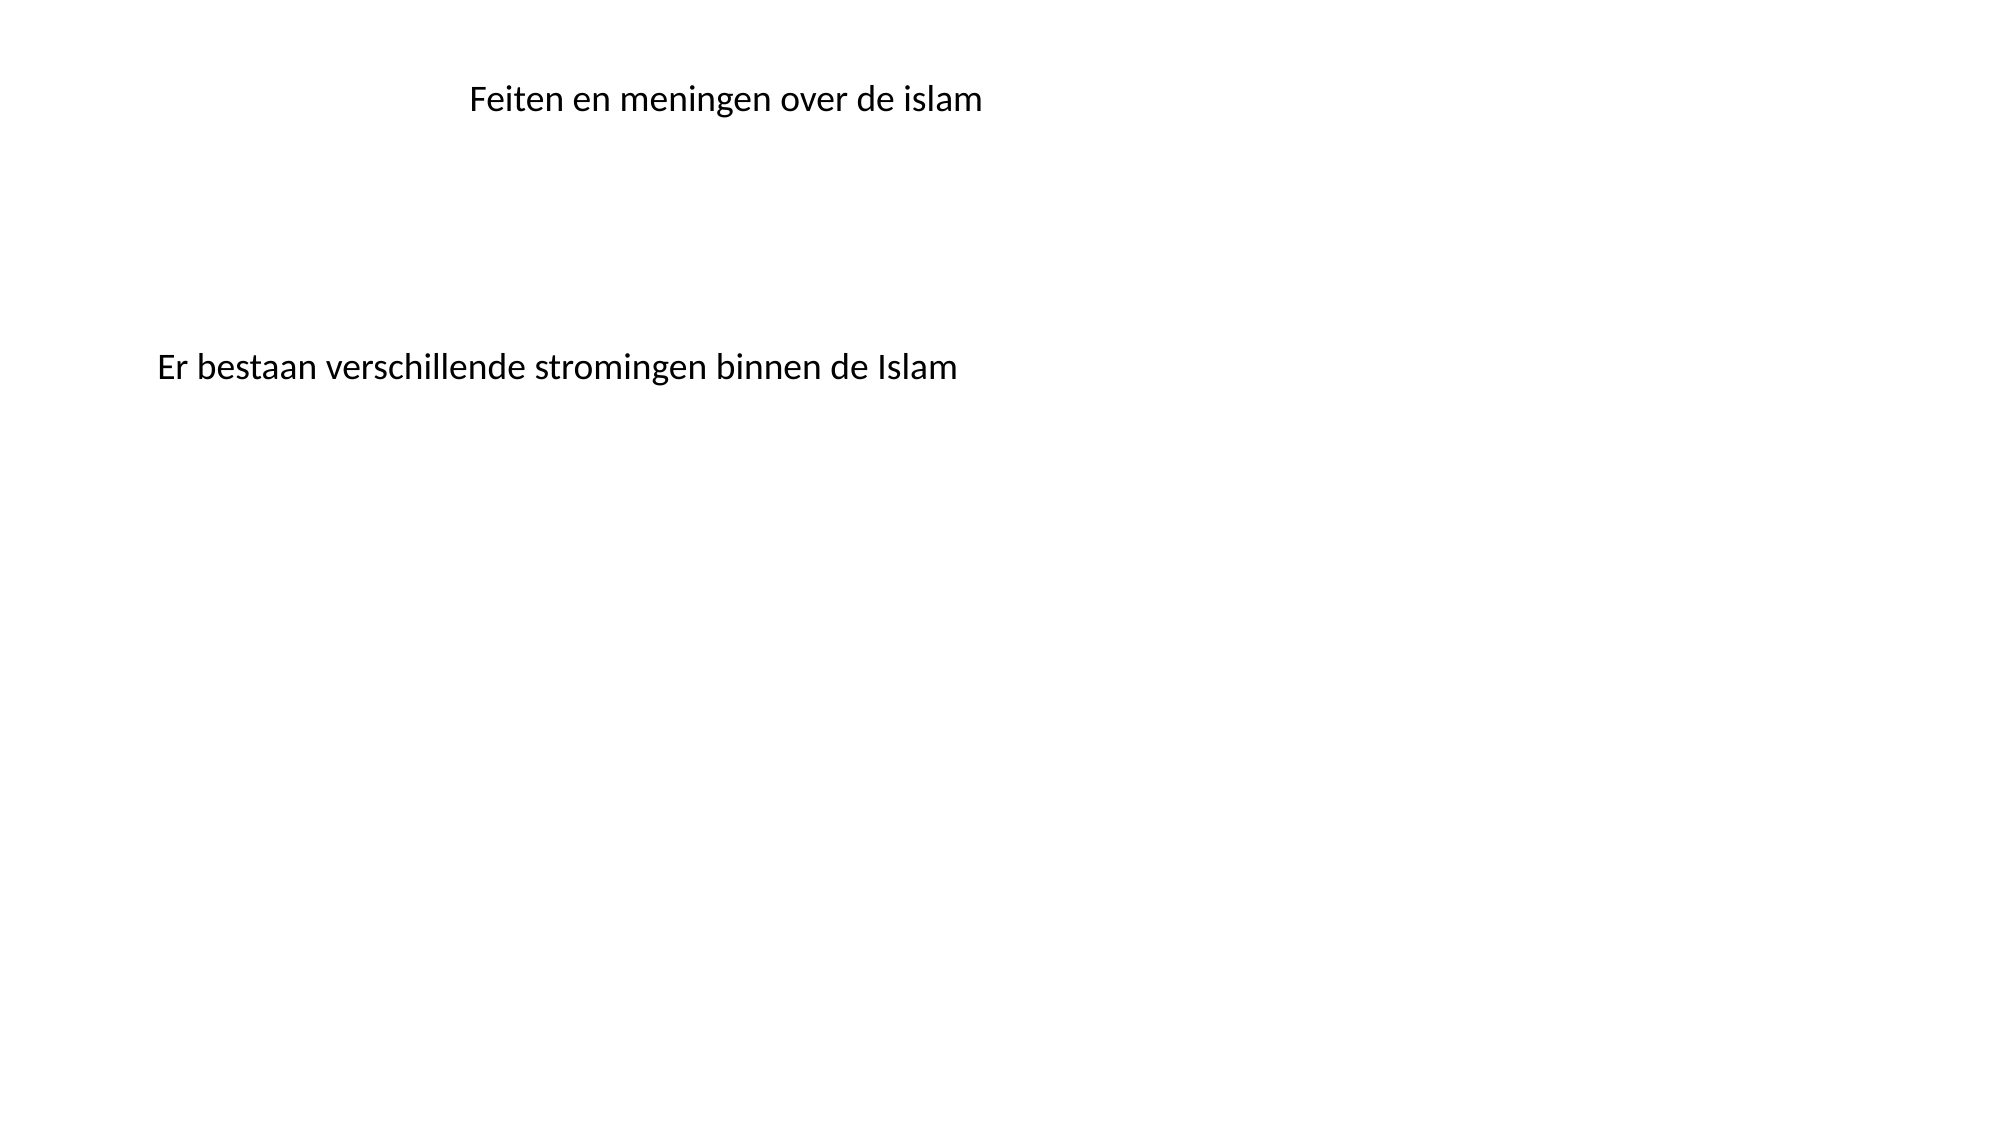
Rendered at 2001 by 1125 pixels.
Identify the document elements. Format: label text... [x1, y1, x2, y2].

text_box Feiten en meningen over de islam [454, 66, 1377, 127]
text_box Er bestaan verschillende stromingen binnen de Islam [142, 334, 1515, 395]
